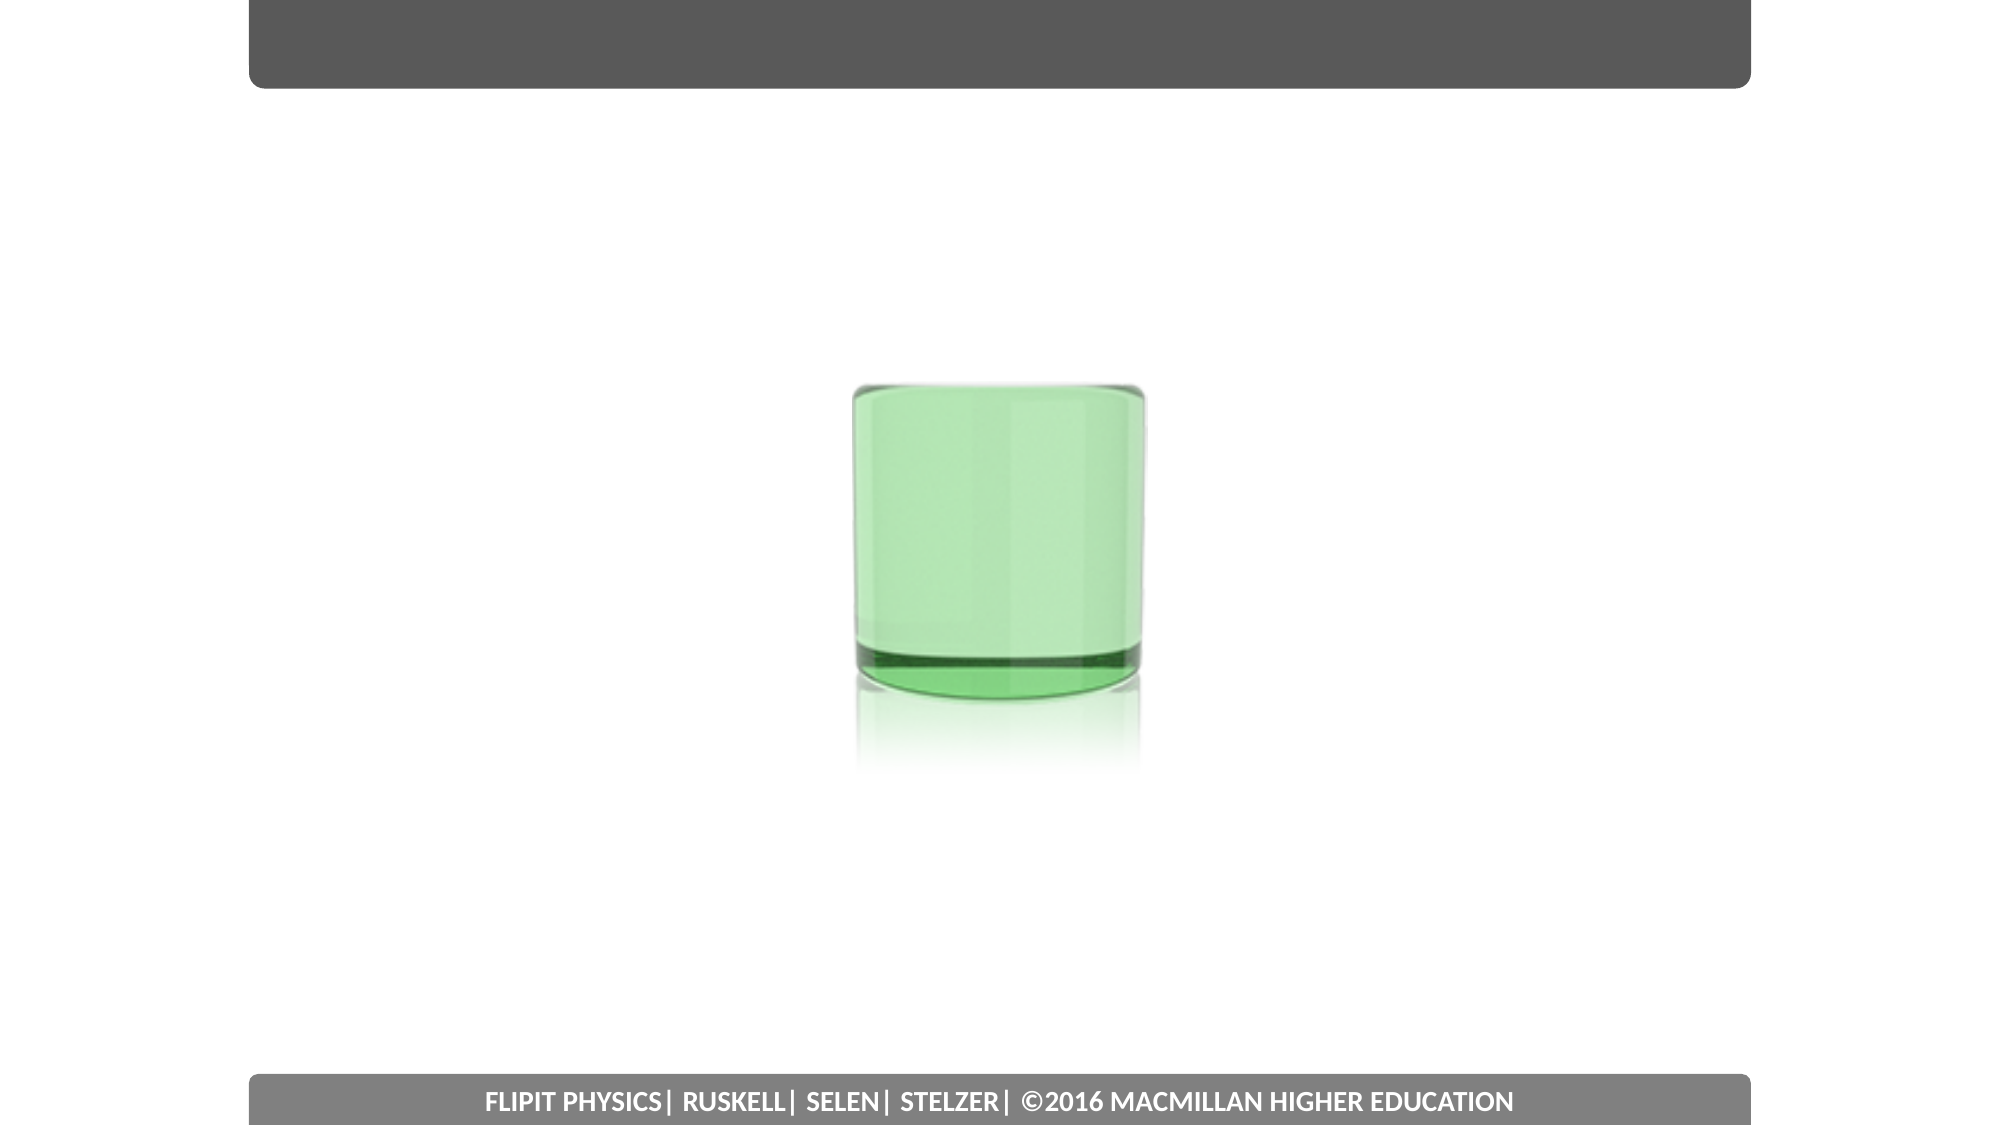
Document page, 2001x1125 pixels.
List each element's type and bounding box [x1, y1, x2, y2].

text_box [249, 1074, 1750, 1125]
picture [852, 381, 1148, 774]
text_box [248, 0, 1752, 89]
